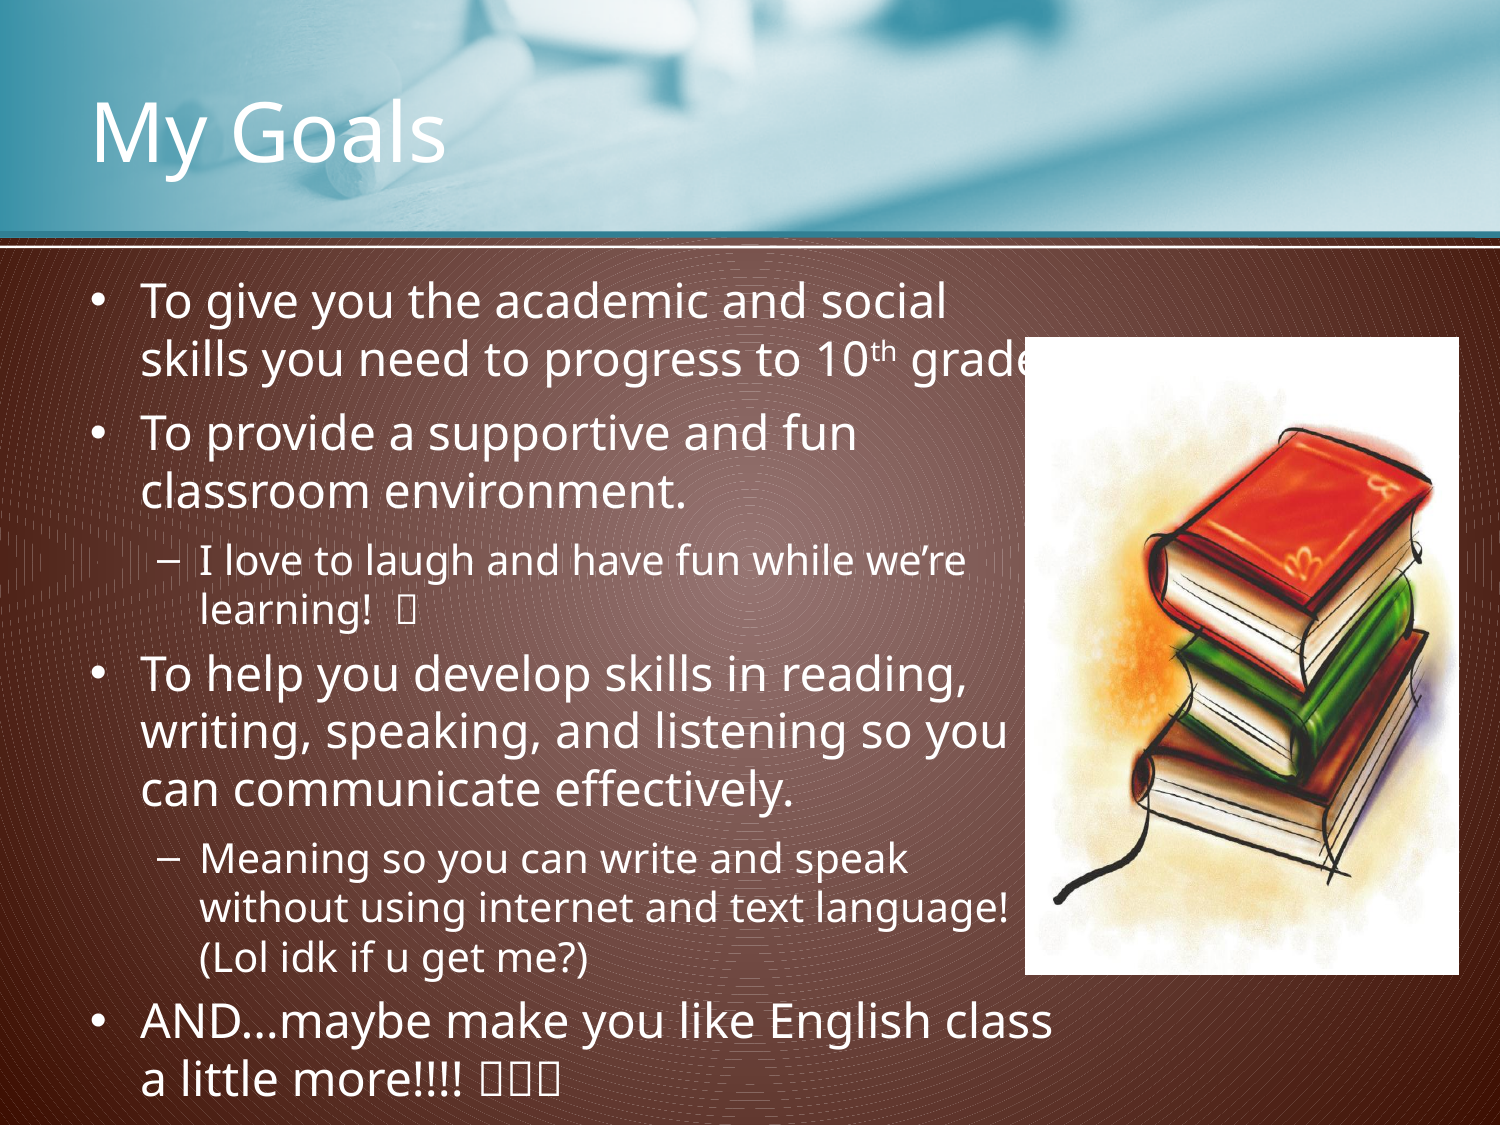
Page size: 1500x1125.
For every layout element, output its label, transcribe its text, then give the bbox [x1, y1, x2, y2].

title My Goals [75, 24, 1425, 233]
picture [1024, 337, 1459, 975]
list To give you the academic and social skills you need to progress to 10th grade. To provide a supportive and fun classroom environment. I love to laugh and have fun while we’re learning!  To help you develop skills in reading, writing, speaking, and listening so you can communicate effectively. Meaning so you can write and speak without using internet and text language! (Lol idk if u get me?) AND…maybe make you like English class a little more!!!!  [75, 262, 1075, 1125]
